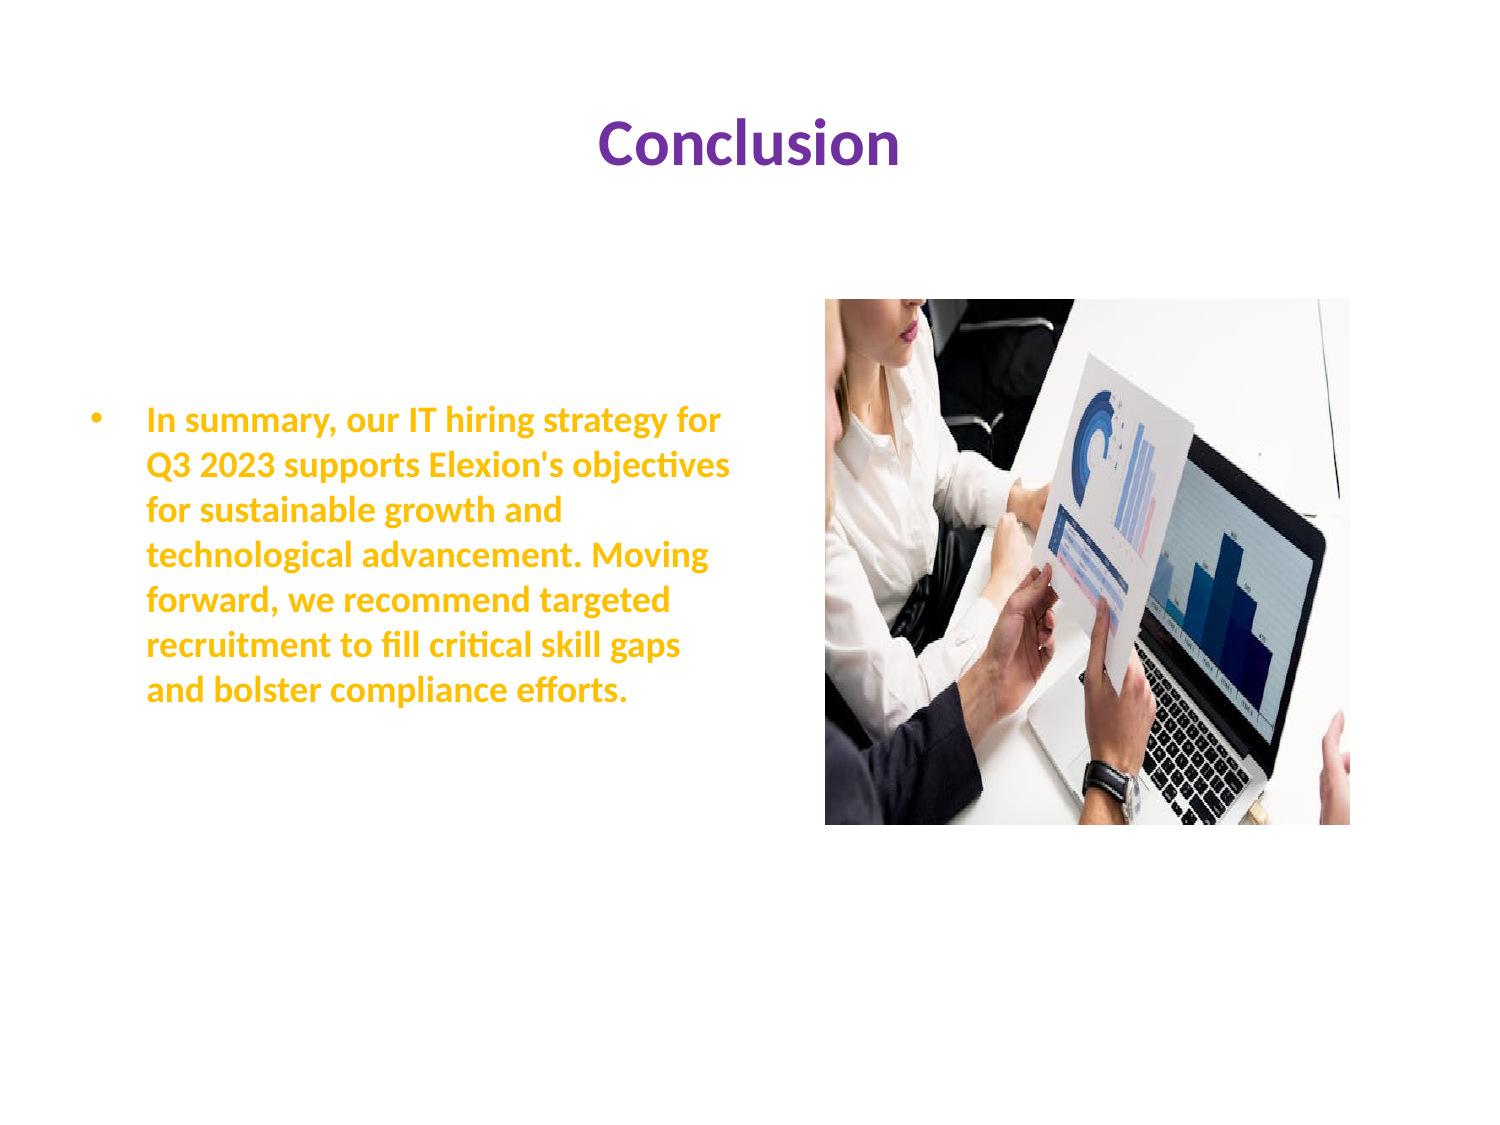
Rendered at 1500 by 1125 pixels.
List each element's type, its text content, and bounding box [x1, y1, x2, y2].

title Conclusion [75, 45, 1425, 233]
picture [824, 299, 1351, 826]
list In summary, our IT hiring strategy for Q3 2023 supports Elexion's objectives for sustainable growth and technological advancement. Moving forward, we recommend targeted recruitment to fill critical skill gaps and bolster compliance efforts. [75, 299, 750, 900]
